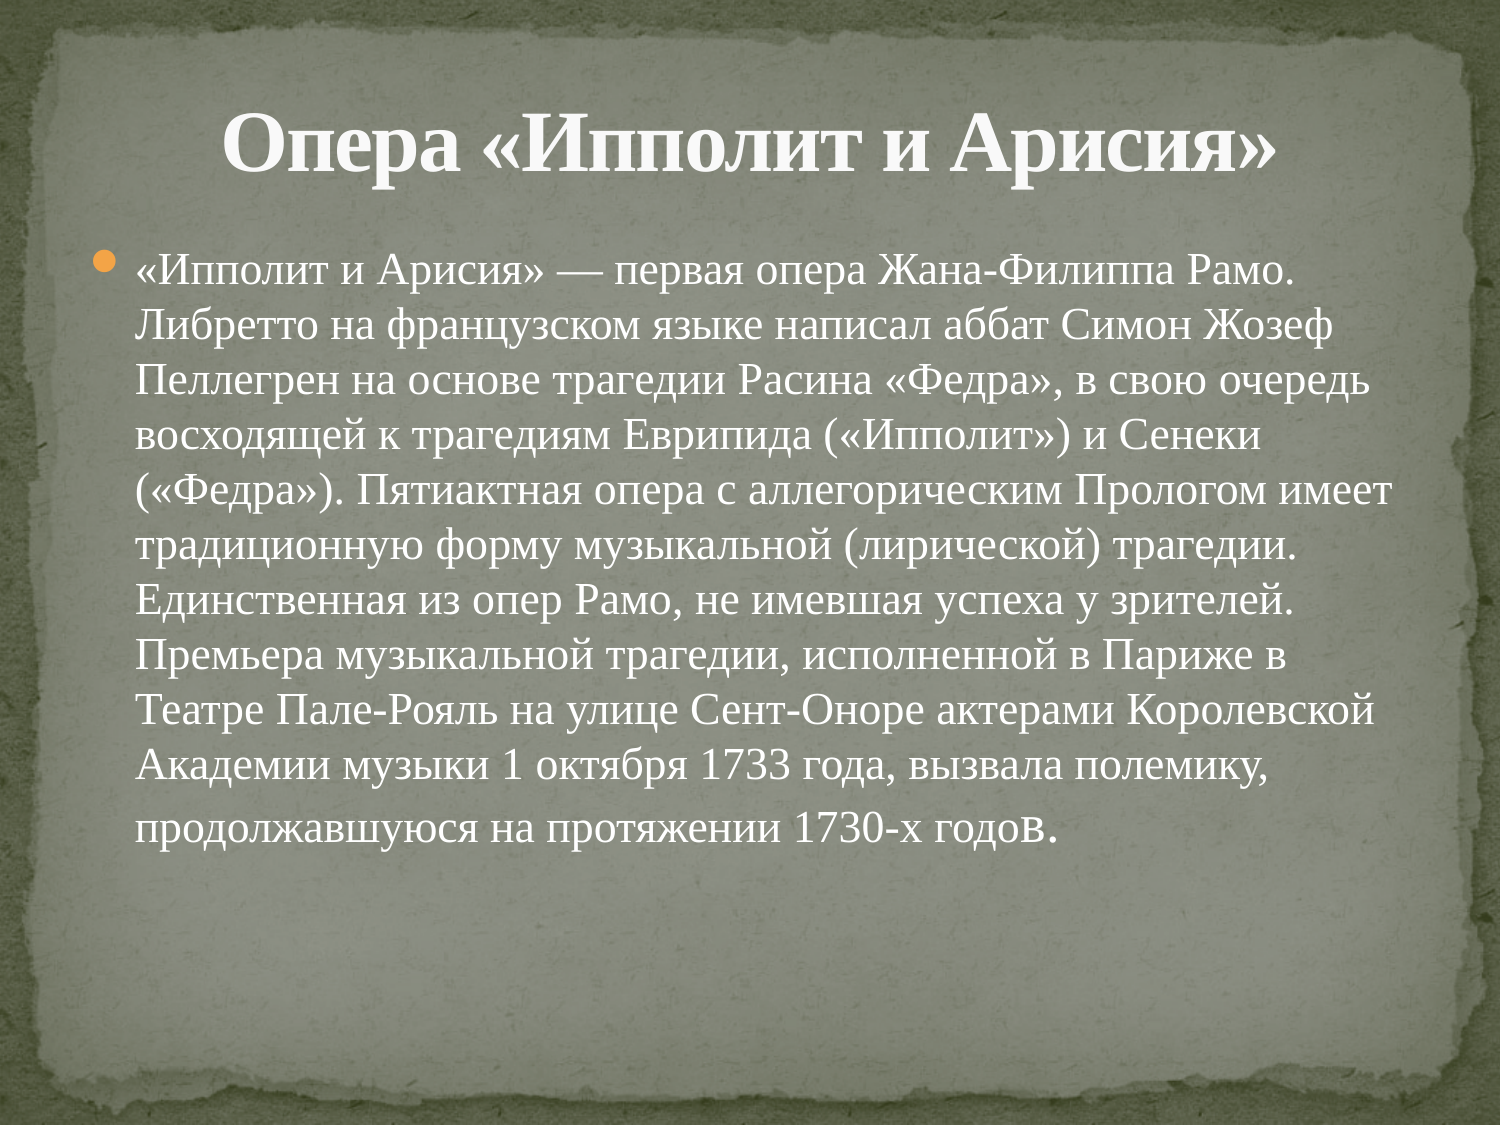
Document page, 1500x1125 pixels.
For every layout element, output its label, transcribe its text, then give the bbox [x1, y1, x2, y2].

title Опера «Ипполит и Арисия» [74, 24, 1425, 197]
list «Ипполит и Арисия» — первая опера Жана-Филиппа Рамо. Либретто на французском языке написал аббат Симон Жозеф Пеллегрен на основе трагедии Расина «Федра», в свою очередь восходящей к трагедиям Еврипида («Ипполит») и Сенеки («Федра»). Пятиактная опера с аллегорическим Прологом имеет традиционную форму музыкальной (лирической) трагедии. Единственная из опер Рамо, не имевшая успеха у зрителей. Премьера музыкальной трагедии, исполненной в Париже в Театре Пале-Рояль на улице Сент-Оноре актерами Королевской Академии музыки 1 октября 1733 года, вызвала полемику, продолжавшуюся на протяжении 1730-х годов. [75, 231, 1425, 882]
